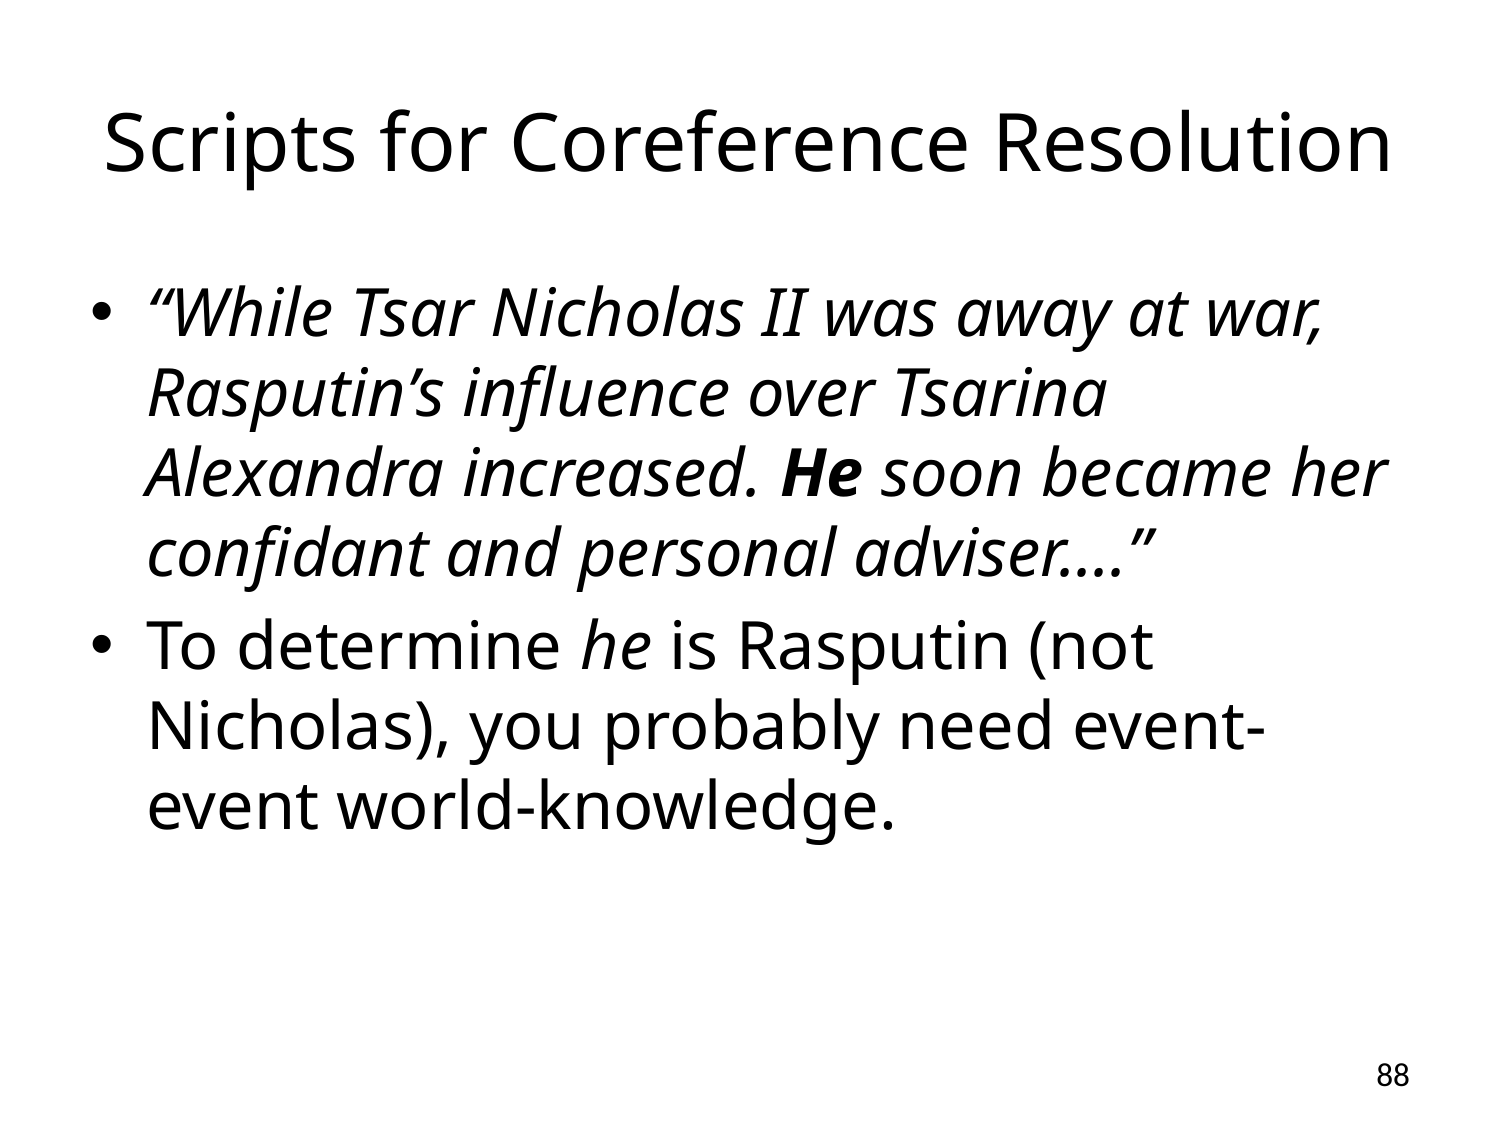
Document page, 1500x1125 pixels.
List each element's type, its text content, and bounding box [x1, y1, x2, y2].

list “While Tsar Nicholas II was away at war, Rasputin’s influence over Tsarina Alexandra increased. He soon became her confidant and personal adviser....” To determine he is Rasputin (not Nicholas), you probably need event-event world-knowledge. [75, 262, 1425, 1005]
title Scripts for Coreference Resolution [75, 45, 1425, 233]
slide_number 88 [1074, 1042, 1425, 1103]
